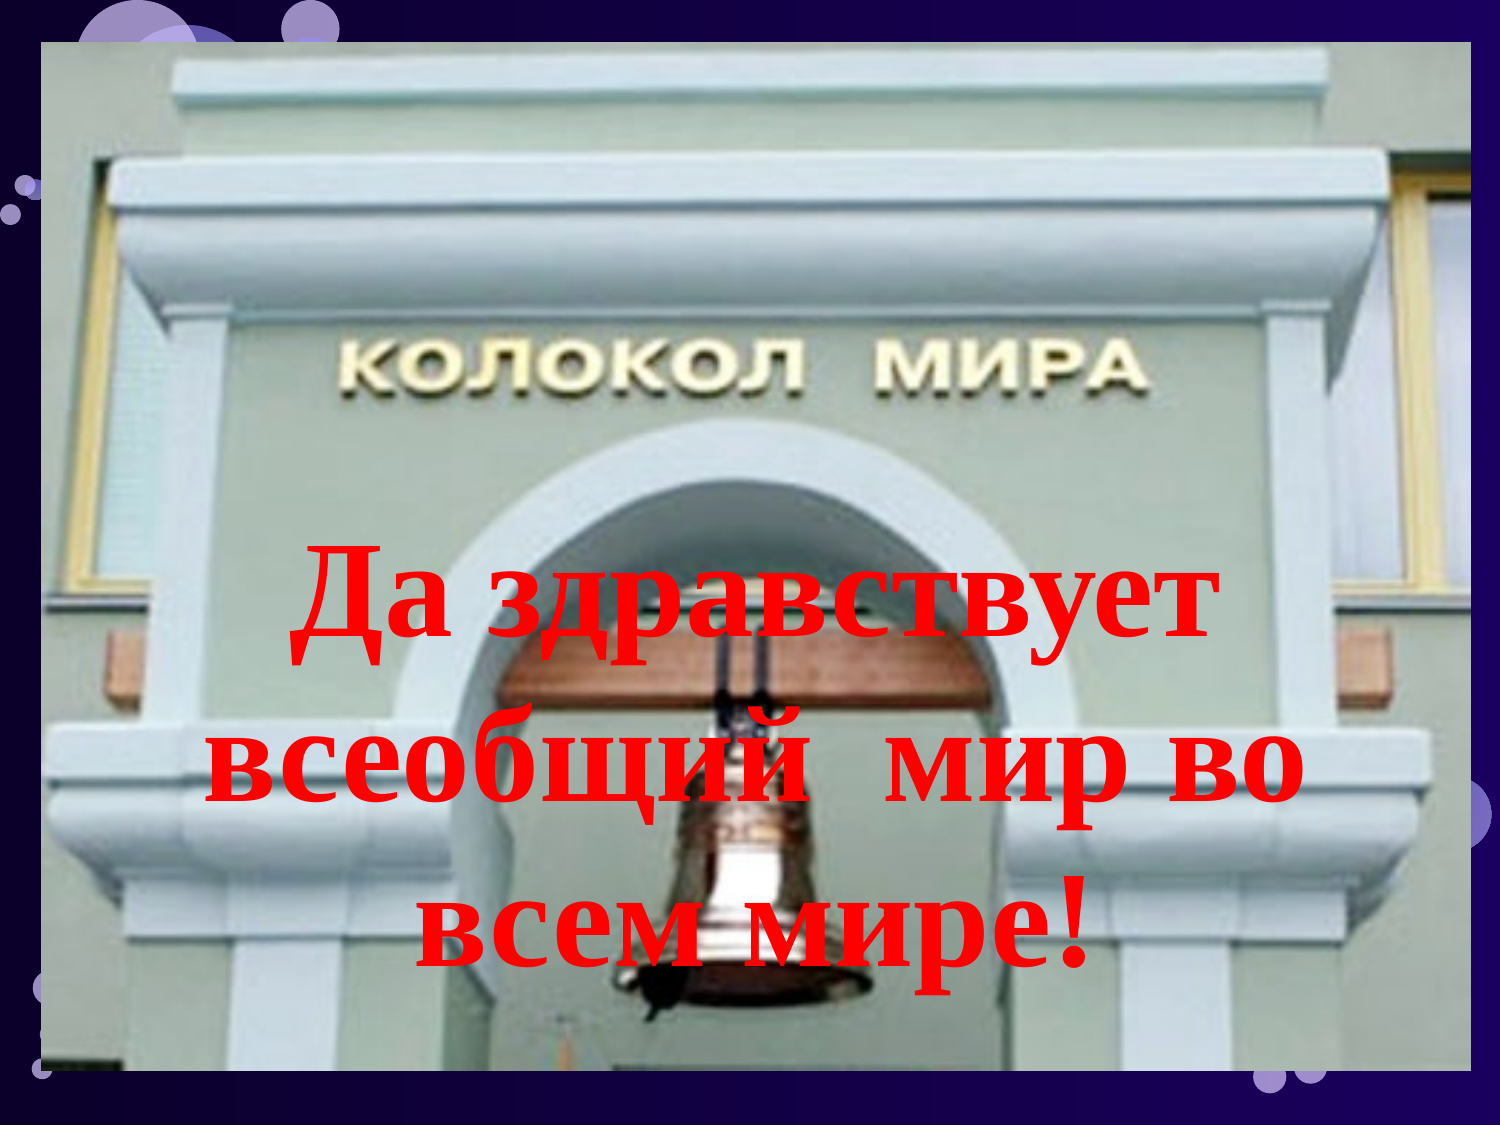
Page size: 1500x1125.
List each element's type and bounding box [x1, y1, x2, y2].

picture [39, 41, 1473, 1072]
